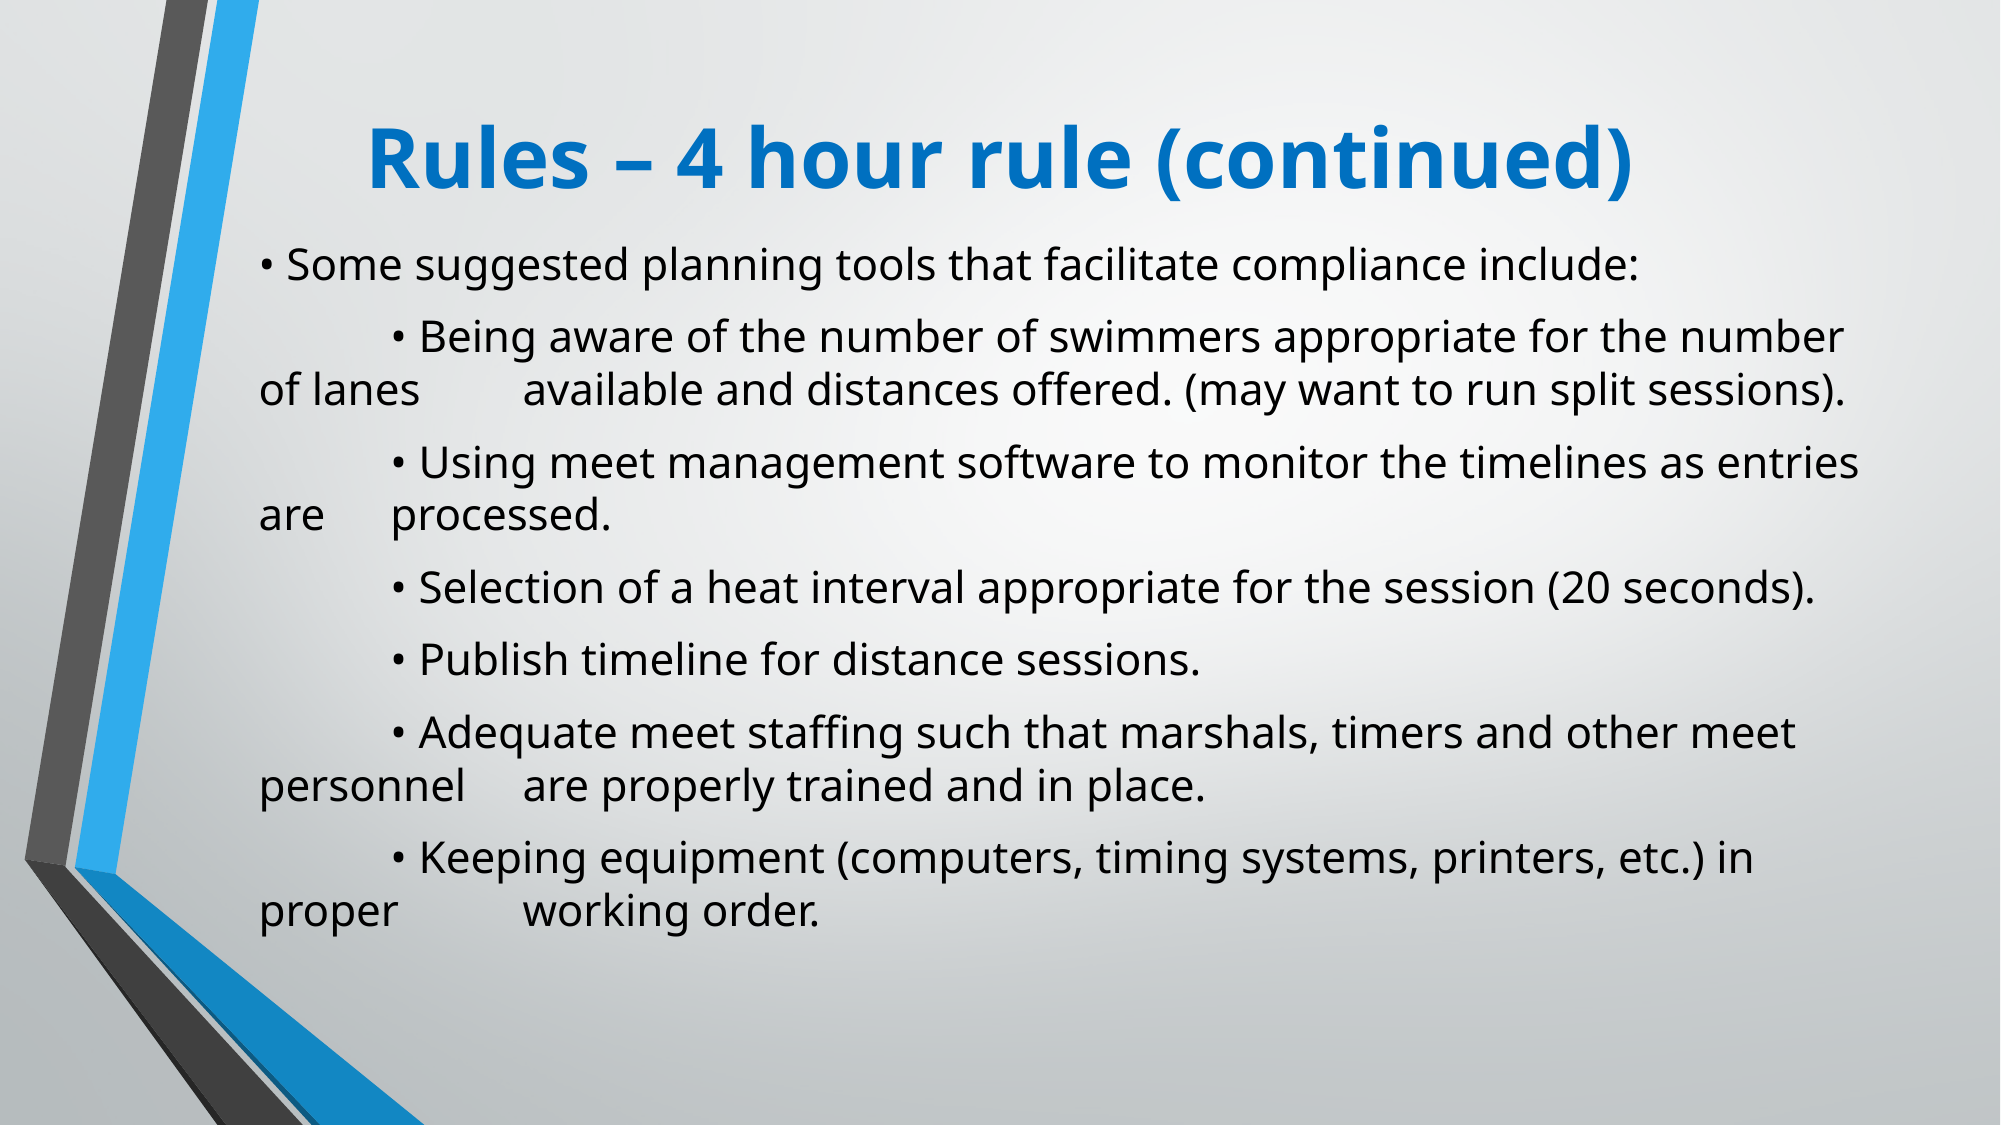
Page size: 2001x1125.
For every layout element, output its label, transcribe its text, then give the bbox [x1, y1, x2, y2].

title Rules – 4 hour rule (continued) [137, 46, 1863, 264]
list • Some suggested planning tools that facilitate compliance include: • Being aware of the number of swimmers appropriate for the number of lanes available and distances offered. (may want to run split sessions). • Using meet management software to monitor the timelines as entries are processed. • Selection of a heat interval appropriate for the session (20 seconds). • Publish timeline for distance sessions. • Adequate meet staffing such that marshals, timers and other meet personnel are properly trained and in place. • Keeping equipment (computers, timing systems, printers, etc.) in proper working order. [243, 221, 1887, 950]
